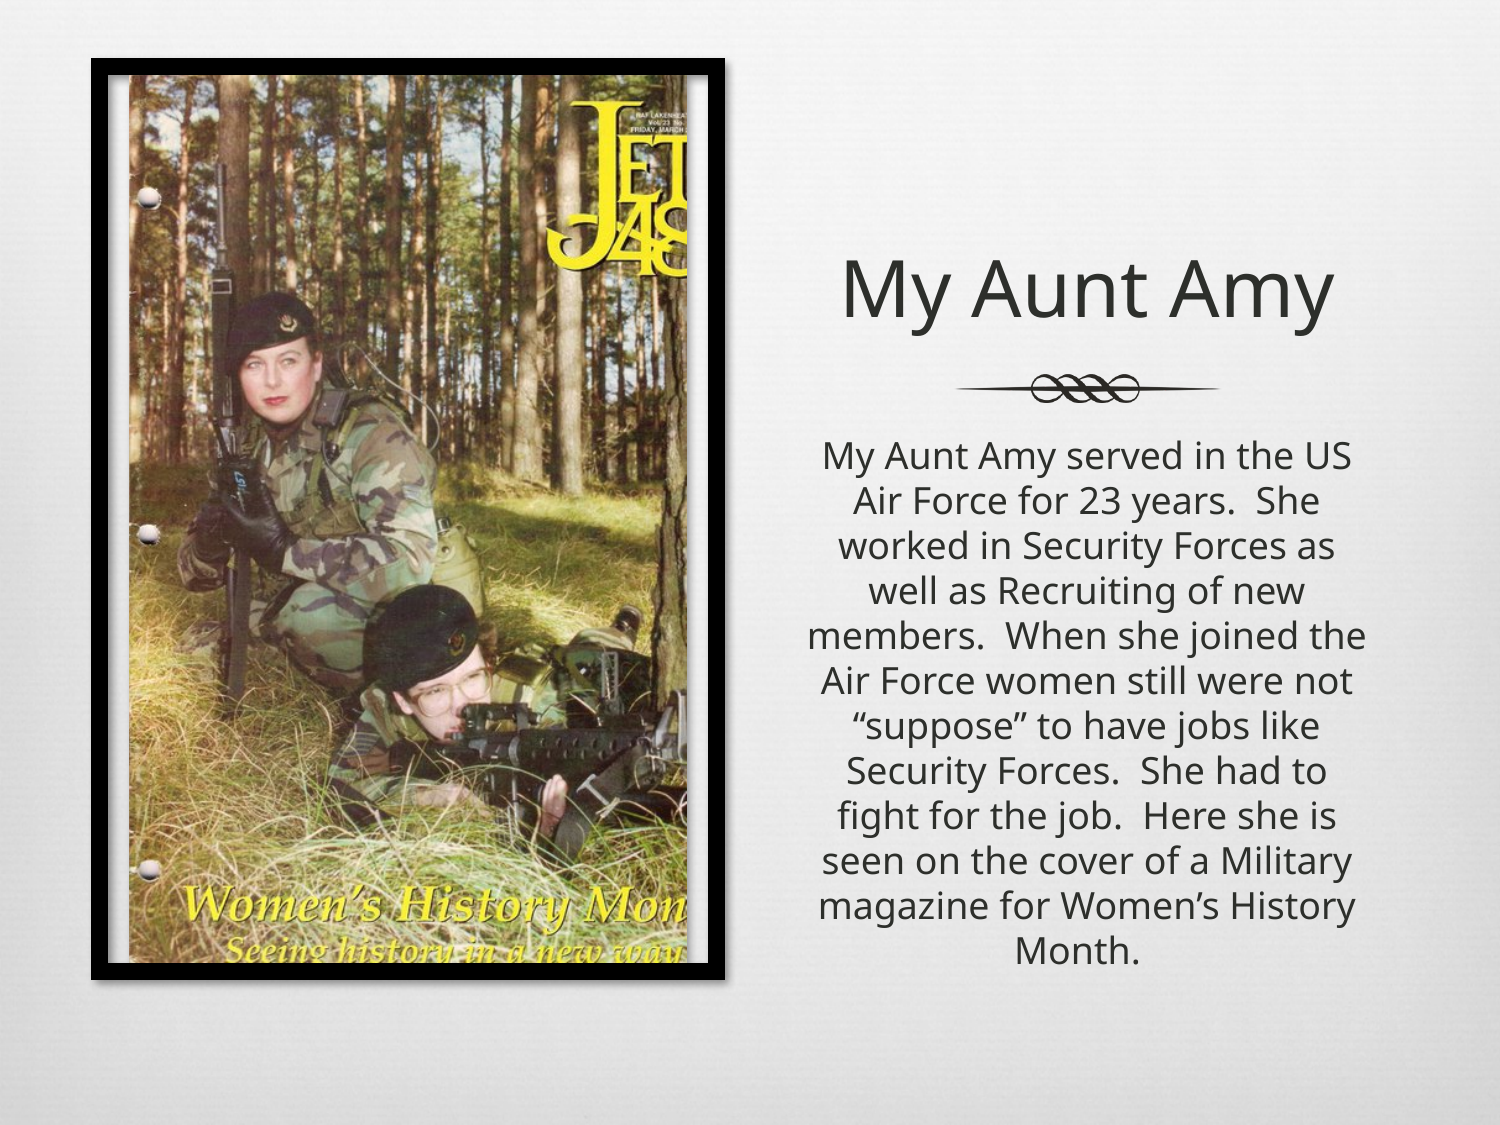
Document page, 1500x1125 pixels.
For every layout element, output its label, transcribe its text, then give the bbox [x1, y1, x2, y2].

list My Aunt Amy served in the US Air Force for 23 years. She worked in Security Forces as well as Recruiting of new members. When she joined the Air Force women still were not “suppose” to have jobs like Security Forces. She had to fight for the job. Here she is seen on the cover of a Military magazine for Women’s History Month. [787, 424, 1388, 900]
title My Aunt Amy [787, 149, 1388, 341]
picture [107, 74, 709, 964]
picture [952, 374, 1223, 403]
